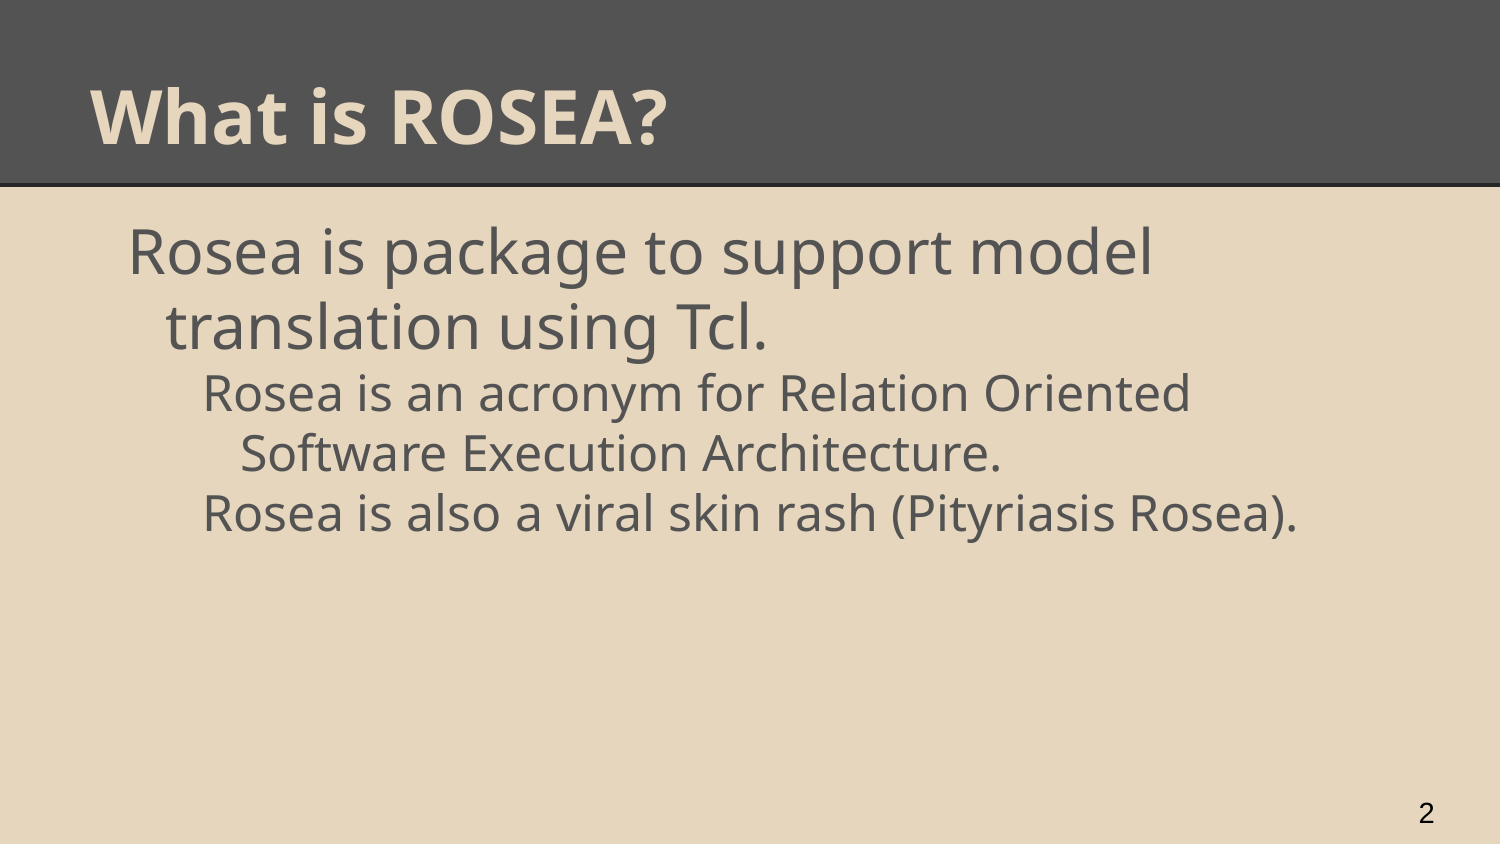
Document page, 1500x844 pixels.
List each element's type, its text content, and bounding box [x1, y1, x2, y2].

title What is ROSEA? [75, 33, 1425, 175]
list Rosea is package to support model translation using Tcl. Rosea is an acronym for Relation Oriented Software Execution Architecture. Rosea is also a viral skin rash (Pityriasis Rosea). [75, 196, 1425, 808]
slide_number ‹#› [1403, 779, 1494, 844]
